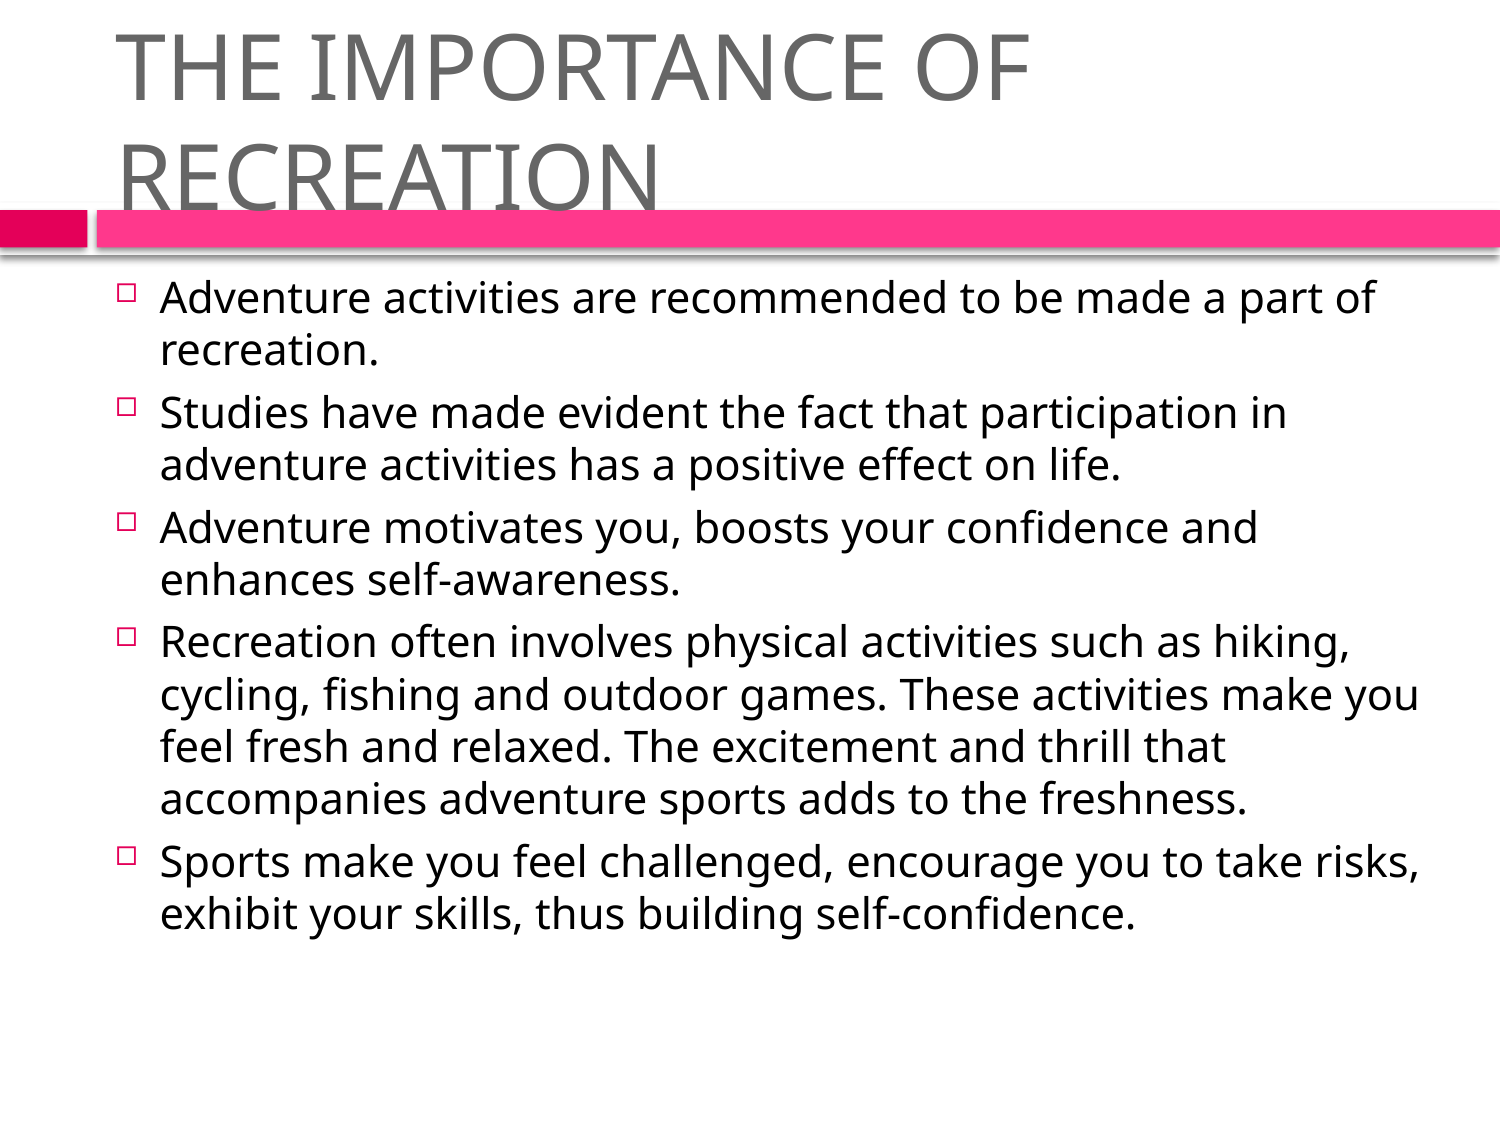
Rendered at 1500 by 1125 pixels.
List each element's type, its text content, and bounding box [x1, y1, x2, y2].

list Adventure activities are recommended to be made a part of recreation. Studies have made evident the fact that participation in adventure activities has a positive effect on life. Adventure motivates you, boosts your confidence and enhances self-awareness. Recreation often involves physical activities such as hiking, cycling, fishing and outdoor games. These activities make you feel fresh and relaxed. The excitement and thrill that accompanies adventure sports adds to the freshness. Sports make you feel challenged, encourage you to take risks, exhibit your skills, thus building self-confidence. [100, 262, 1438, 1000]
title THE IMPORTANCE OF RECREATION [100, 37, 1438, 200]
